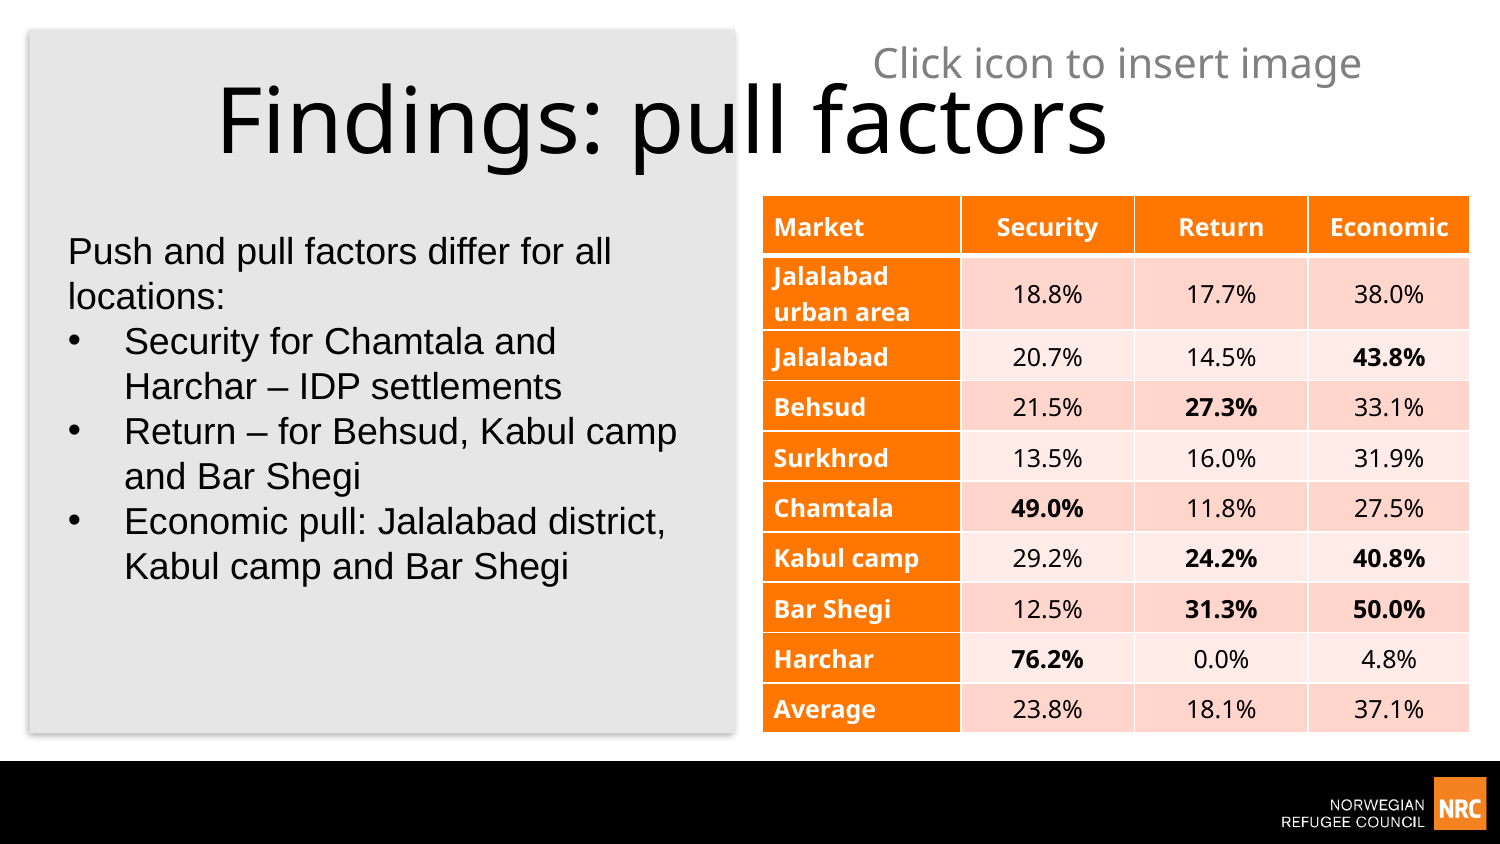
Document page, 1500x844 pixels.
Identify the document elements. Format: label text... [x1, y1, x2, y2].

title Findings: pull factors [0, 54, 759, 196]
subtitle Push and pull factors differ for all locations: Security for Chamtala and Harchar – IDP settlements Return – for Behsud, Kabul camp and Bar Shegi Economic pull: Jalalabad district, Kabul camp and Bar Shegi [53, 219, 703, 706]
picture [764, 29, 1471, 734]
